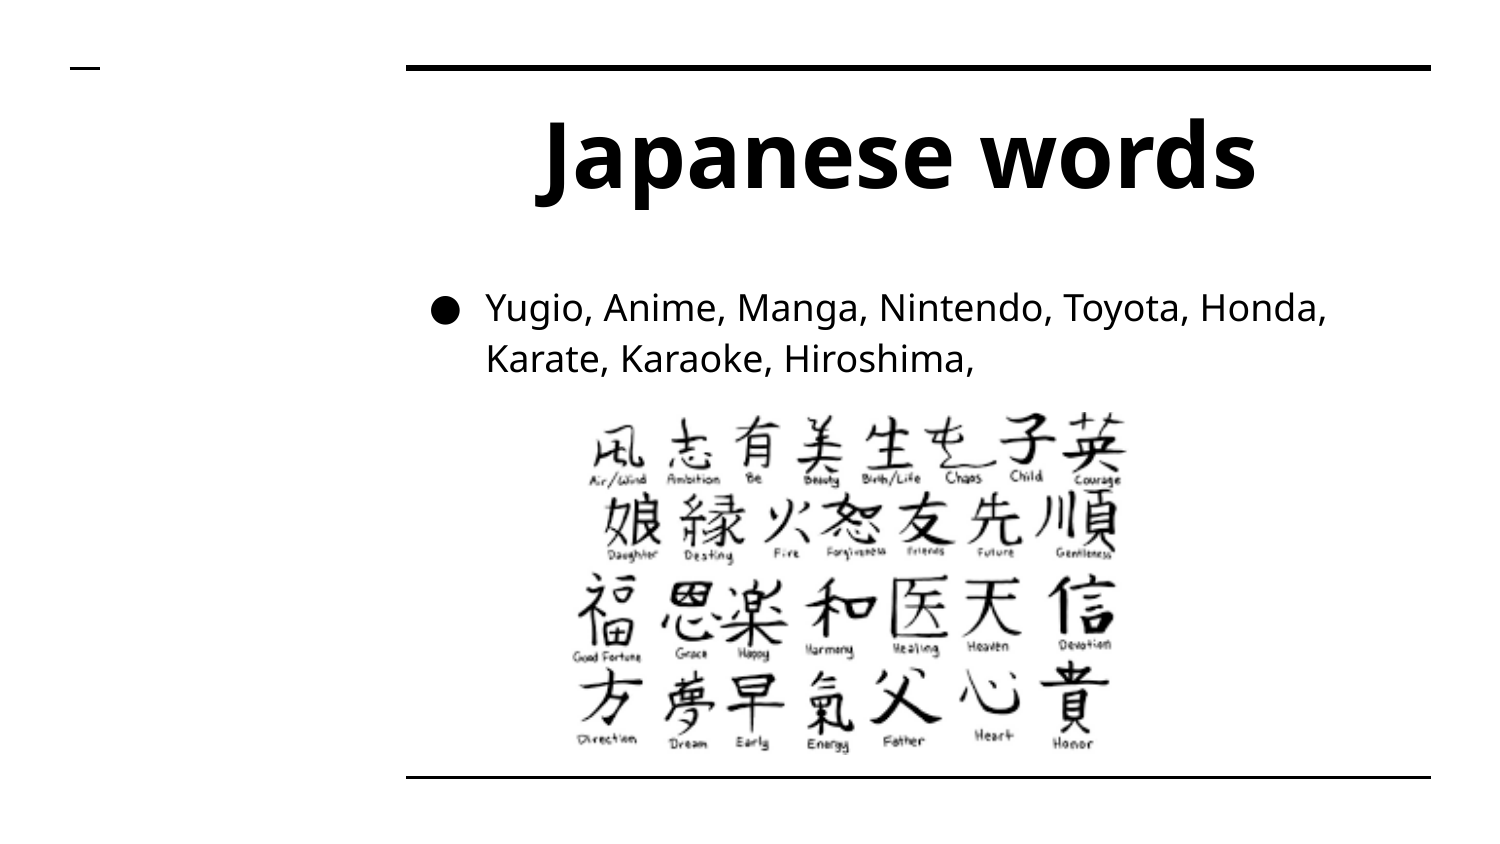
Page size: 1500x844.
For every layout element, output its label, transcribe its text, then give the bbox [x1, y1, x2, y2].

title Japanese words [393, 94, 1431, 199]
picture [571, 412, 1129, 755]
list Yugio, Anime, Manga, Nintendo, Toyota, Honda, Karate, Karaoke, Hiroshima, [395, 261, 1433, 755]
